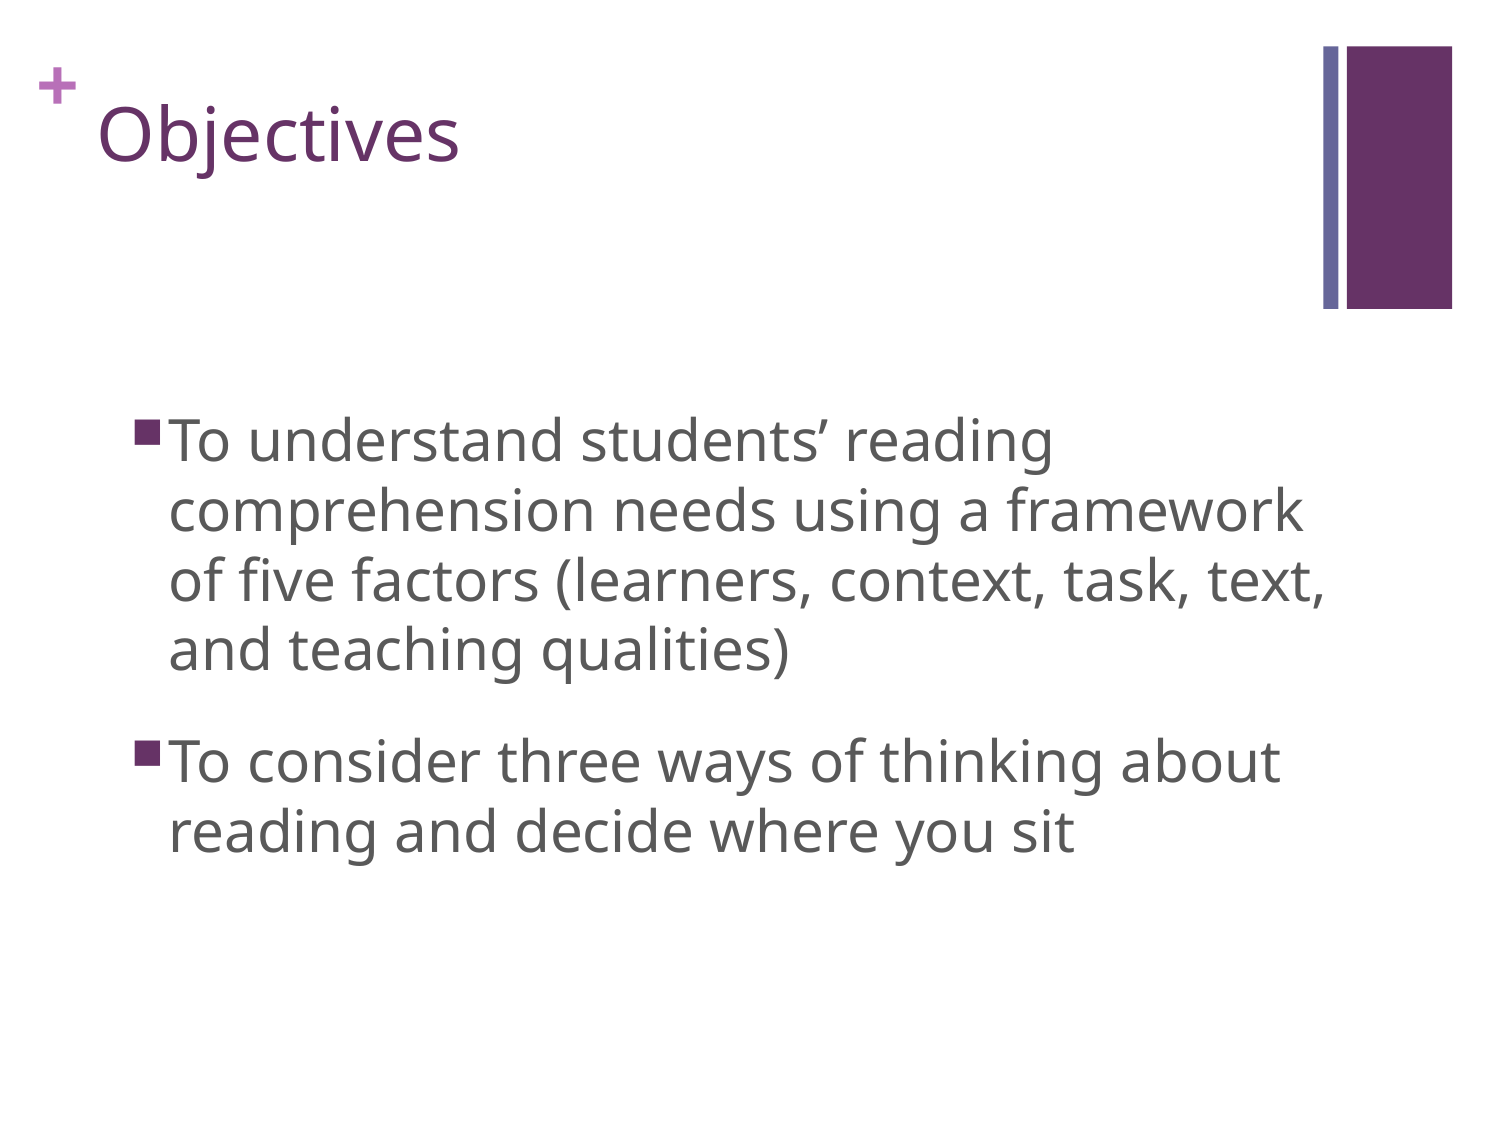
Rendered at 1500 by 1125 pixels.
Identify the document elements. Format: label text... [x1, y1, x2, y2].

title Objectives [81, 79, 1322, 263]
list To understand students’ reading comprehension needs using a framework of five factors (learners, context, task, text, and teaching qualities) To consider three ways of thinking about reading and decide where you sit [116, 395, 1356, 1023]
